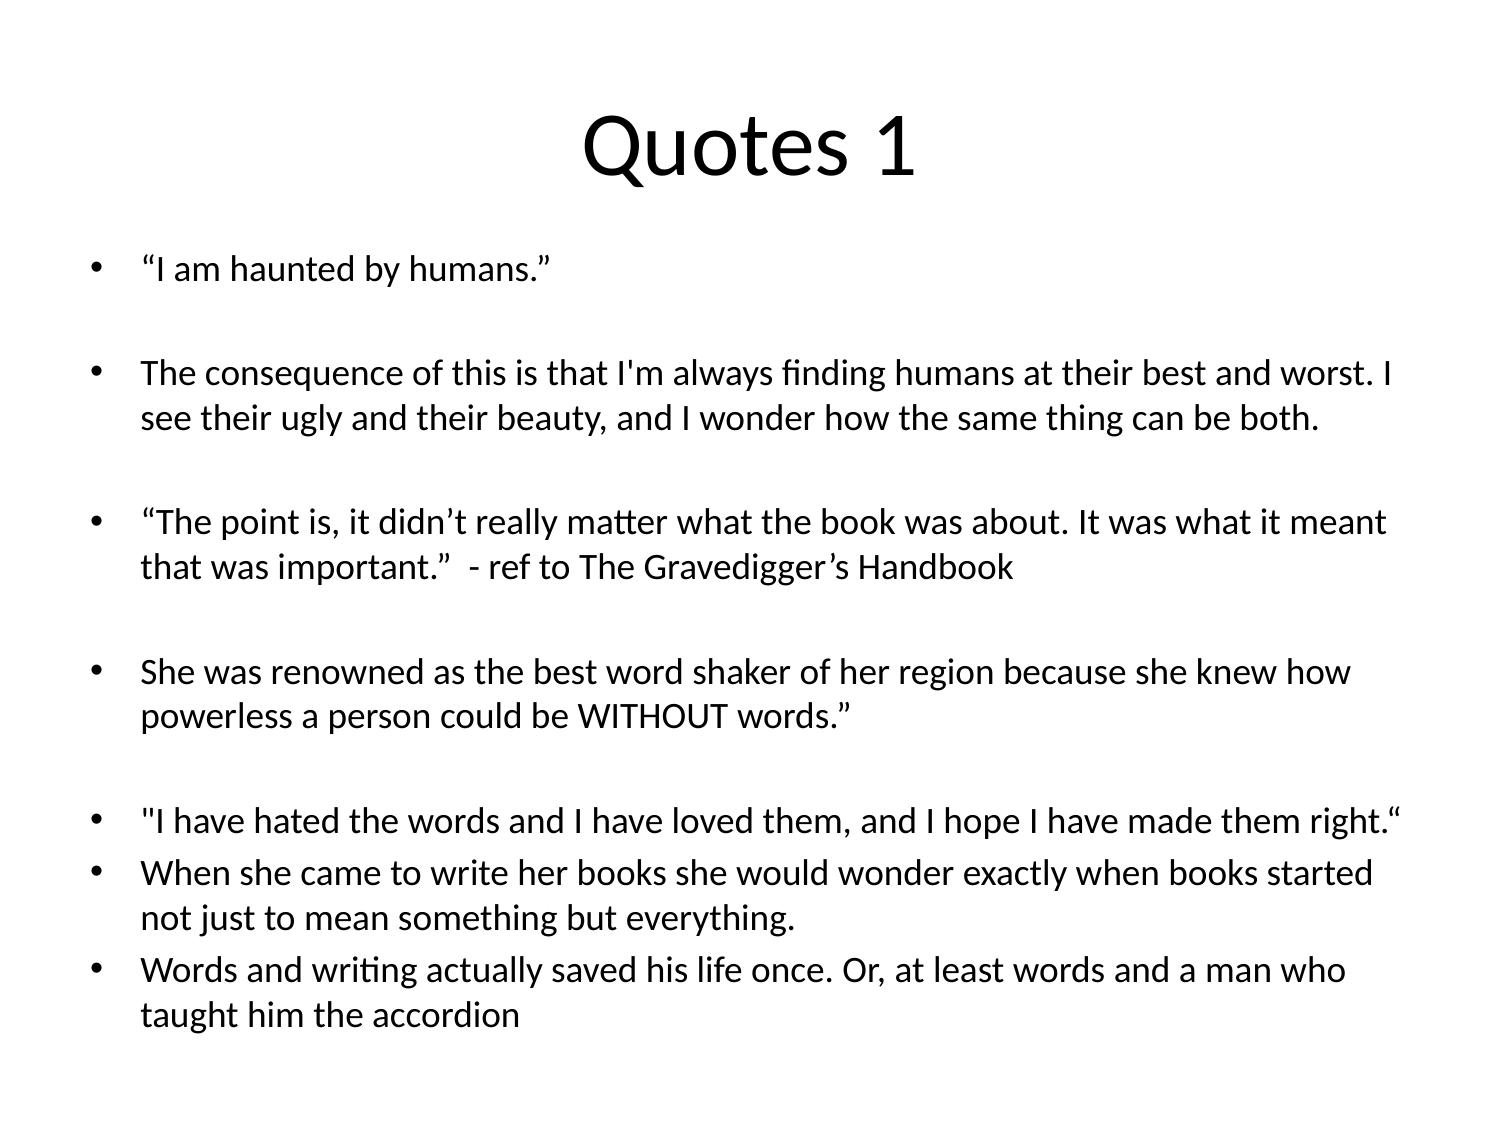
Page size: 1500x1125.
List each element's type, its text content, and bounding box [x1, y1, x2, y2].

list “I am haunted by humans.” The consequence of this is that I'm always finding humans at their best and worst. I see their ugly and their beauty, and I wonder how the same thing can be both. “The point is, it didn’t really matter what the book was about. It was what it meant that was important.” - ref to The Gravedigger’s Handbook She was renowned as the best word shaker of her region because she knew how powerless a person could be WITHOUT words.” "I have hated the words and I have loved them, and I hope I have made them right.“ When she came to write her books she would wonder exactly when books started not just to mean something but everything. Words and writing actually saved his life once. Or, at least words and a man who taught him the accordion [75, 184, 1425, 1106]
title Quotes 1 [75, 45, 1425, 184]
